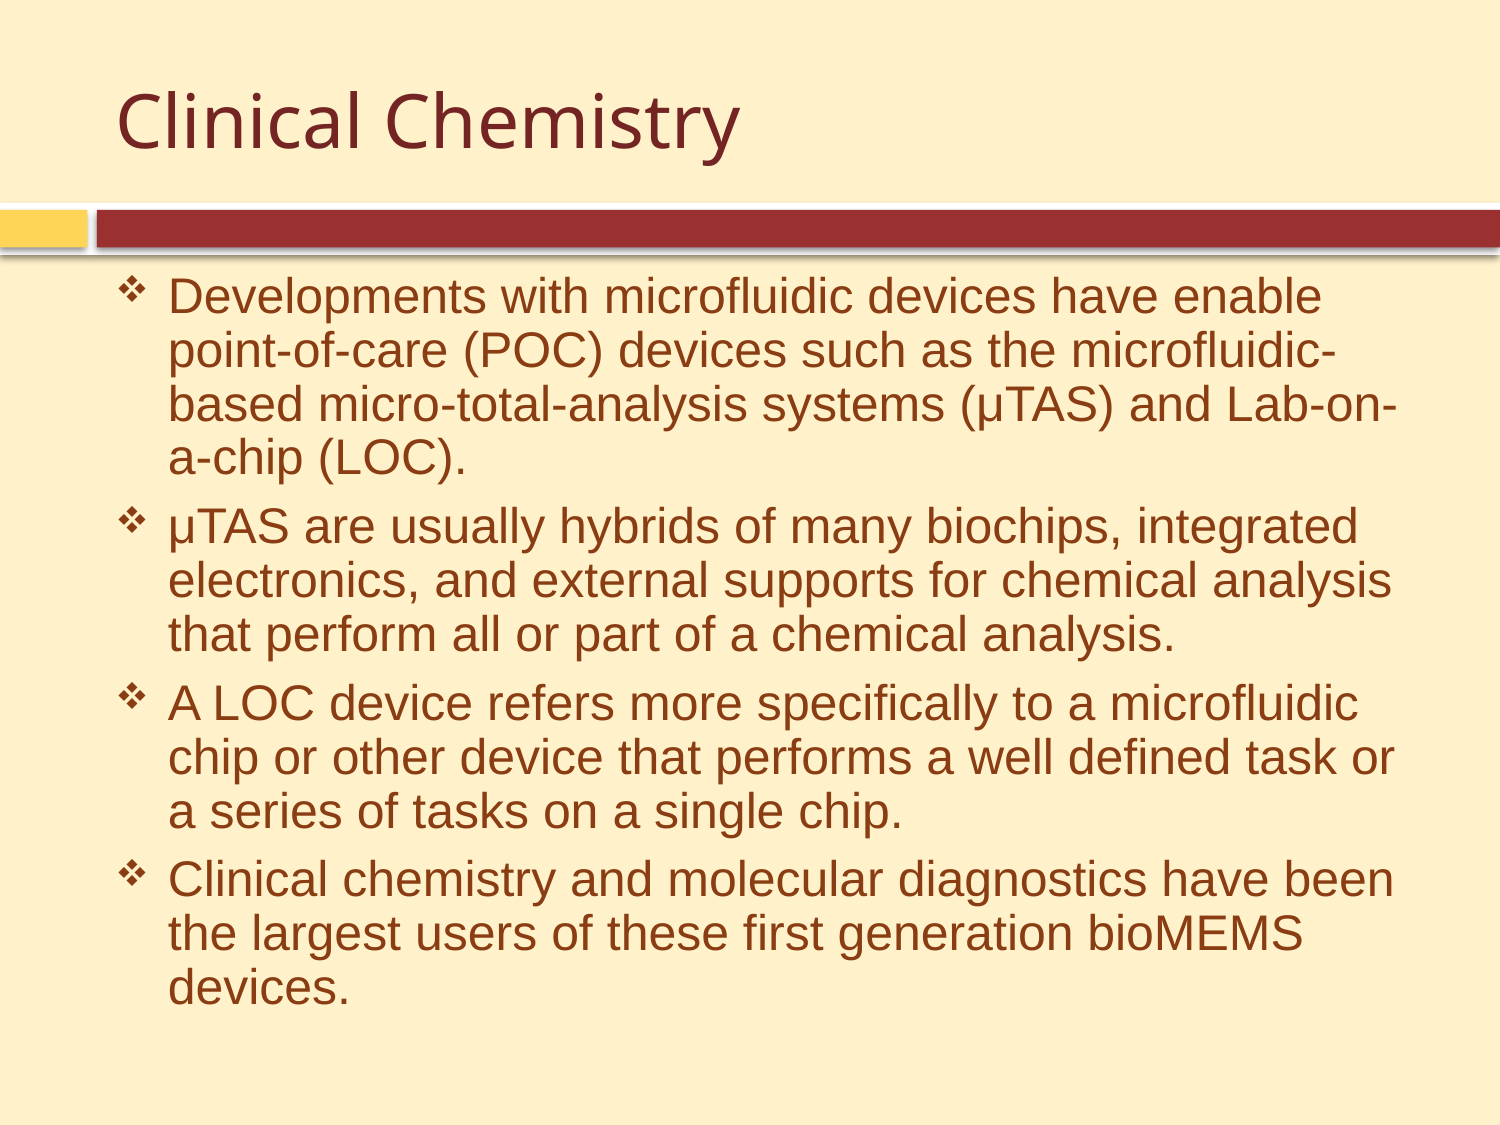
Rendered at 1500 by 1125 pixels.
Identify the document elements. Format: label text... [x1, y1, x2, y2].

list Developments with microfluidic devices have enable point-of-care (POC) devices such as the microfluidic-based micro-total-analysis systems (μTAS) and Lab-on-a-chip (LOC). μTAS are usually hybrids of many biochips, integrated electronics, and external supports for chemical analysis that perform all or part of a chemical analysis. A LOC device refers more specifically to a microfluidic chip or other device that performs a well defined task or a series of tasks on a single chip. Clinical chemistry and molecular diagnostics have been the largest users of these first generation bioMEMS devices. [100, 262, 1438, 1000]
title Clinical Chemistry [100, 37, 1438, 200]
